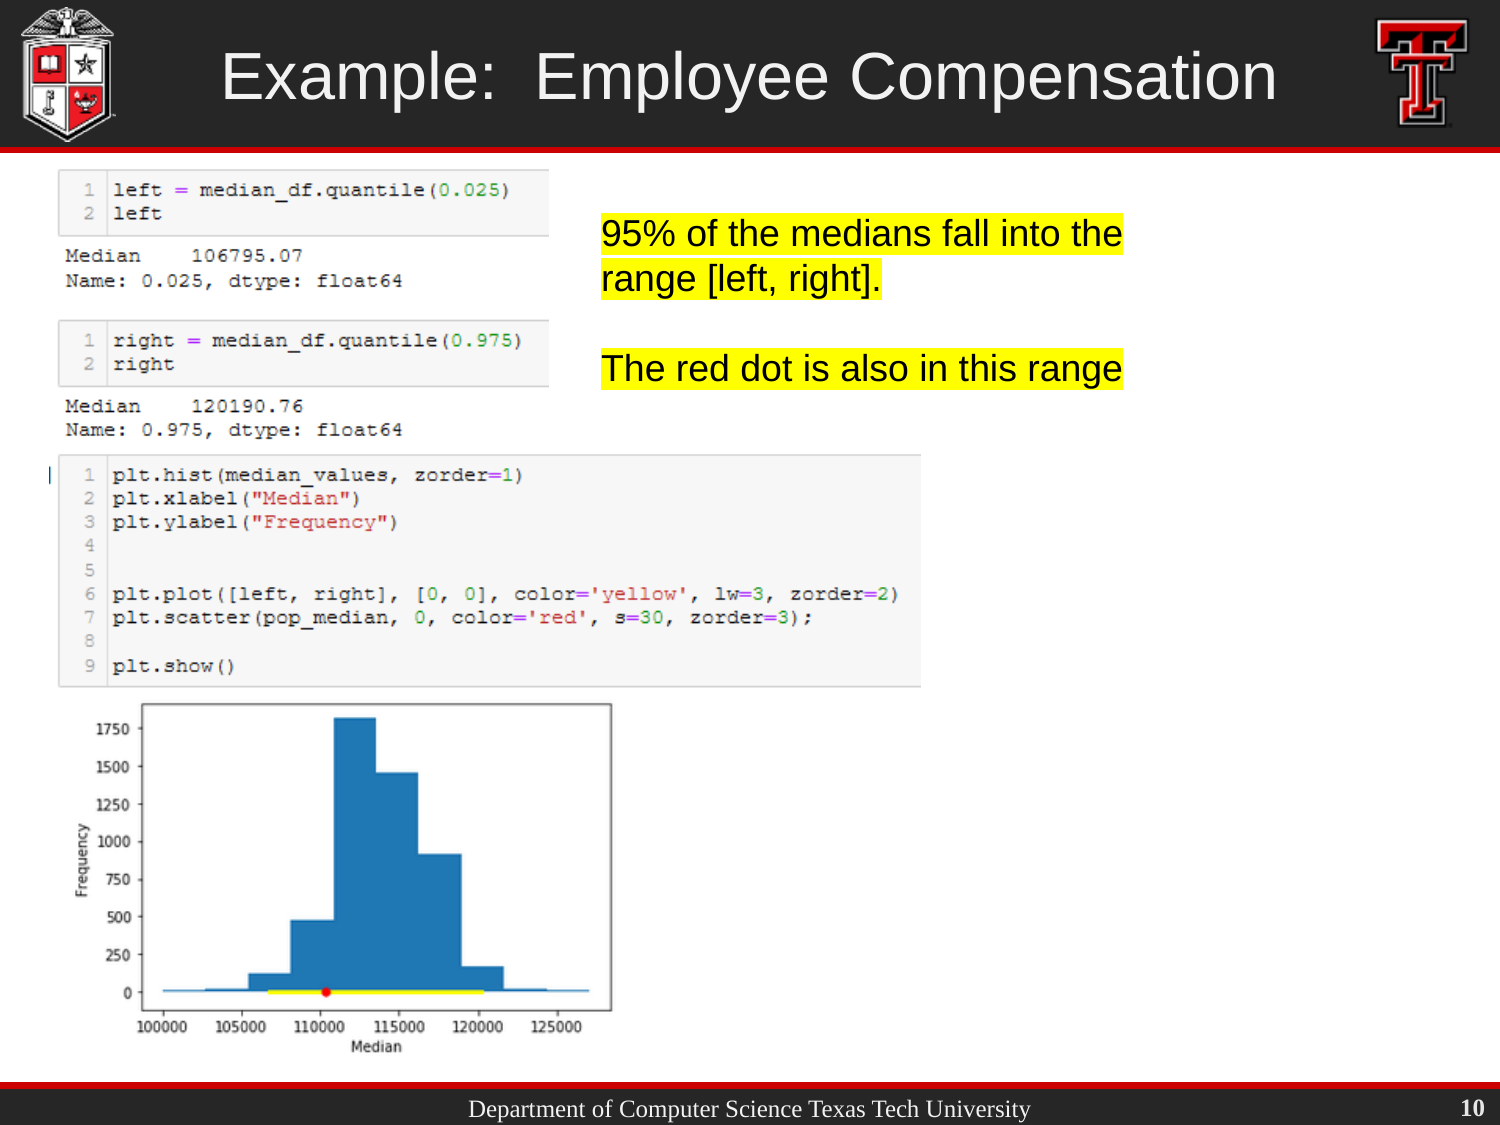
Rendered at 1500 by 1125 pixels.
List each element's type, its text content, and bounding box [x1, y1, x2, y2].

slide_number 10 [1392, 1086, 1500, 1125]
picture [21, 7, 116, 142]
text_box 95% of the medians fall into the range [left, right]. The red dot is also in this range [586, 201, 1154, 397]
picture [1373, 14, 1472, 128]
picture [49, 157, 921, 1065]
title Example: Employee Compensation [151, 6, 1349, 141]
